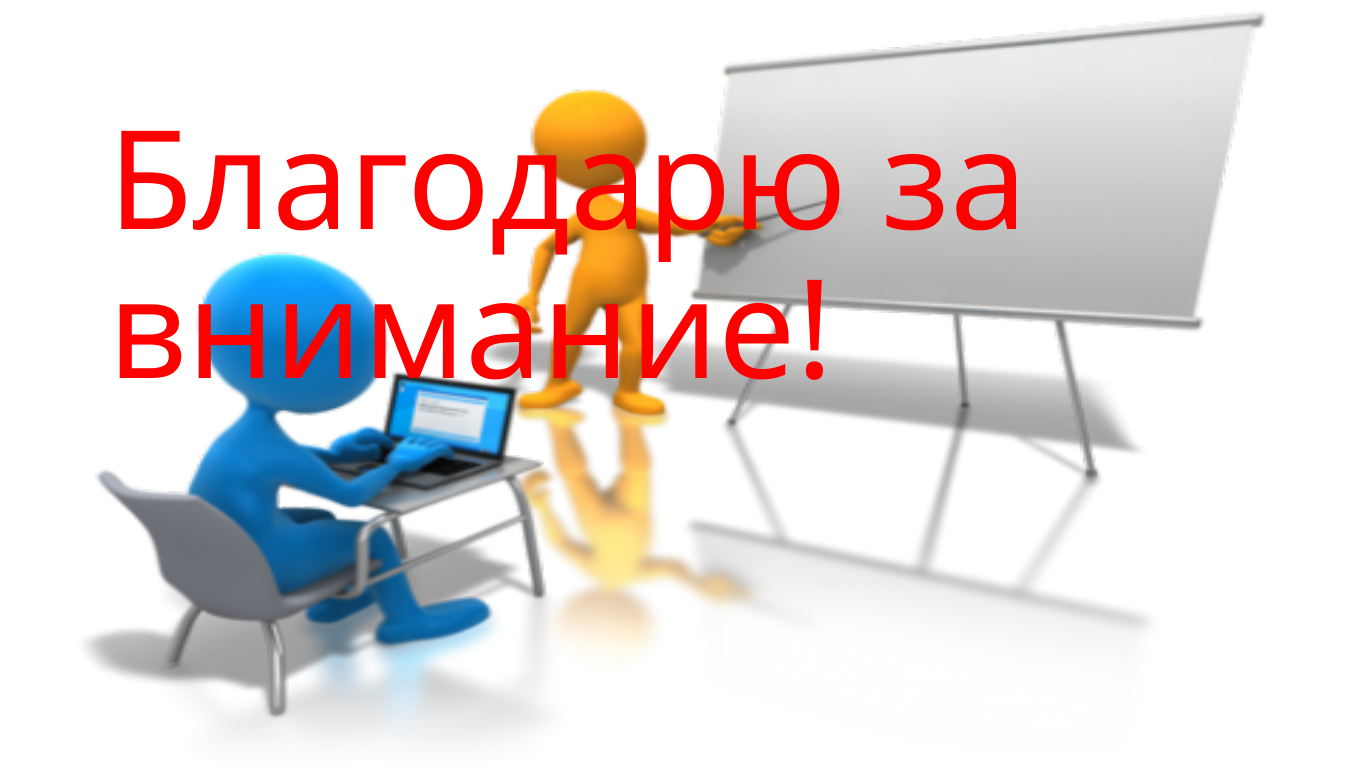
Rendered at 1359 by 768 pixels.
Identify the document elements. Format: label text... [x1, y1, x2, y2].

picture [0, 0, 1359, 768]
title Благодарю за внимание! [93, 40, 1265, 479]
